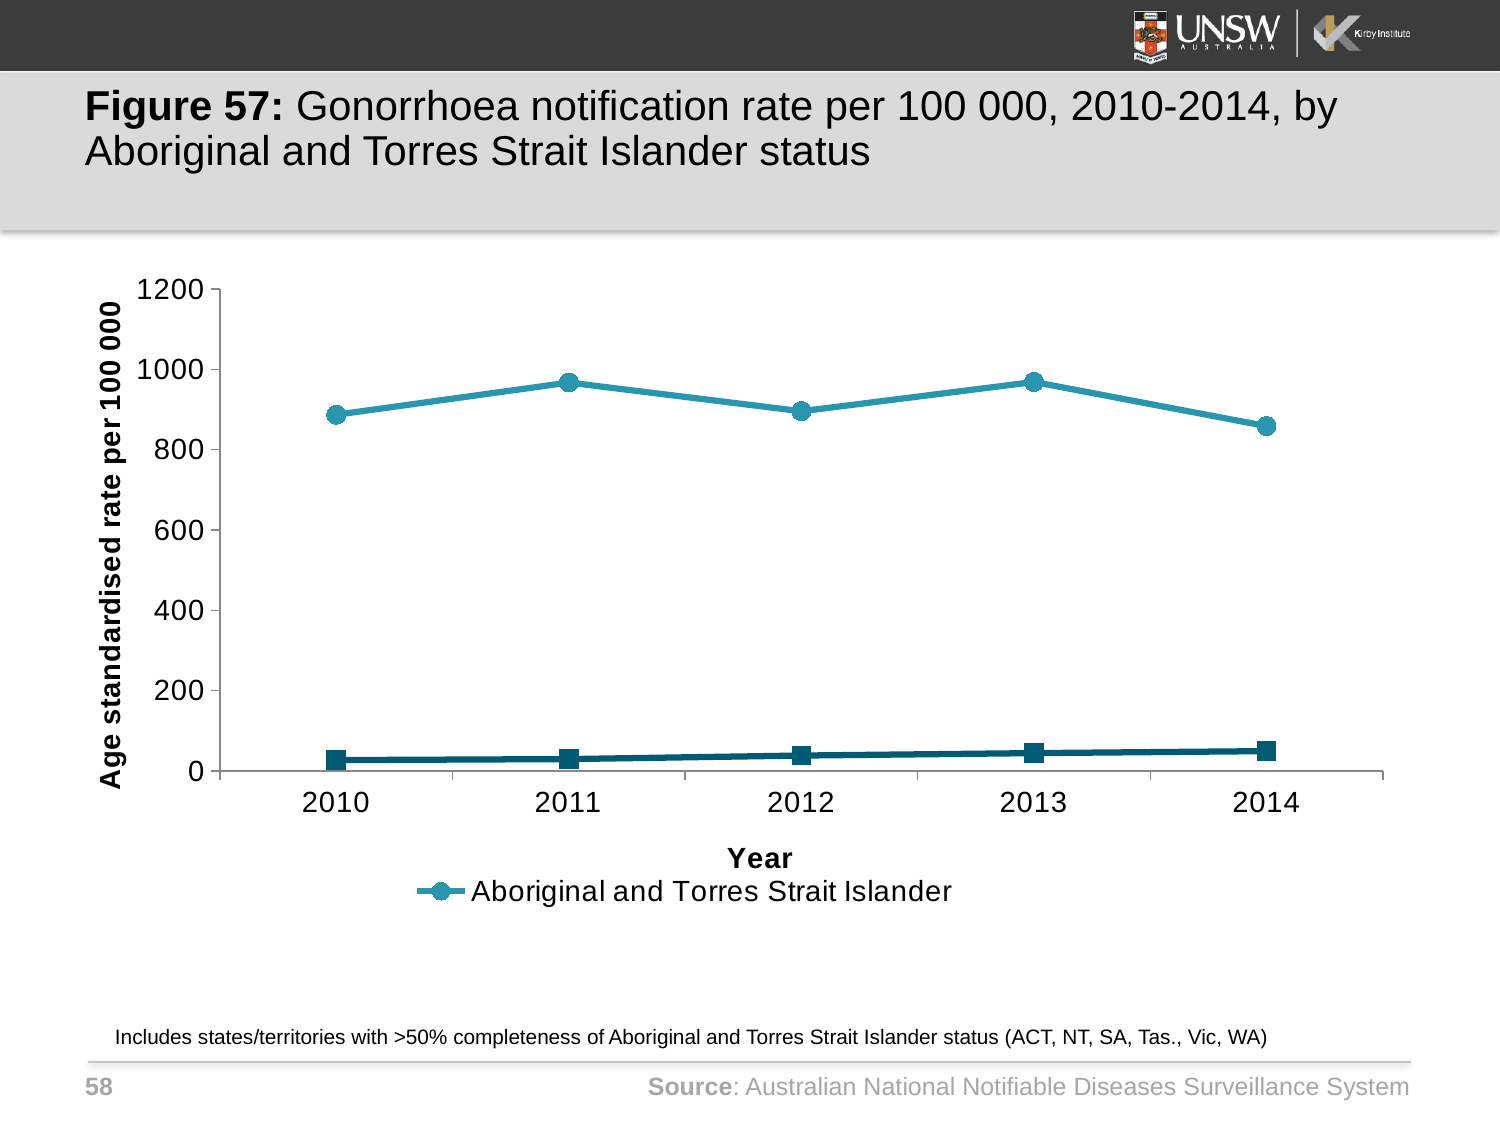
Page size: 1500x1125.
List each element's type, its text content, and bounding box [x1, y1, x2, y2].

chart [84, 262, 1412, 1023]
title Figure 57: Gonorrhoea notification rate per 100 000, 2010-2014, by Aboriginal and Torres Strait Islander status [85, 84, 1412, 216]
picture [0, 0, 1500, 71]
slide_number 58 [85, 1070, 195, 1112]
text_box Includes states/territories with >50% completeness of Aboriginal and Torres Strait Islander status (ACT, NT, SA, Tas., Vic, WA) [100, 1016, 1424, 1057]
list Source: Australian National Notifiable Diseases Surveillance System [262, 1070, 1412, 1112]
